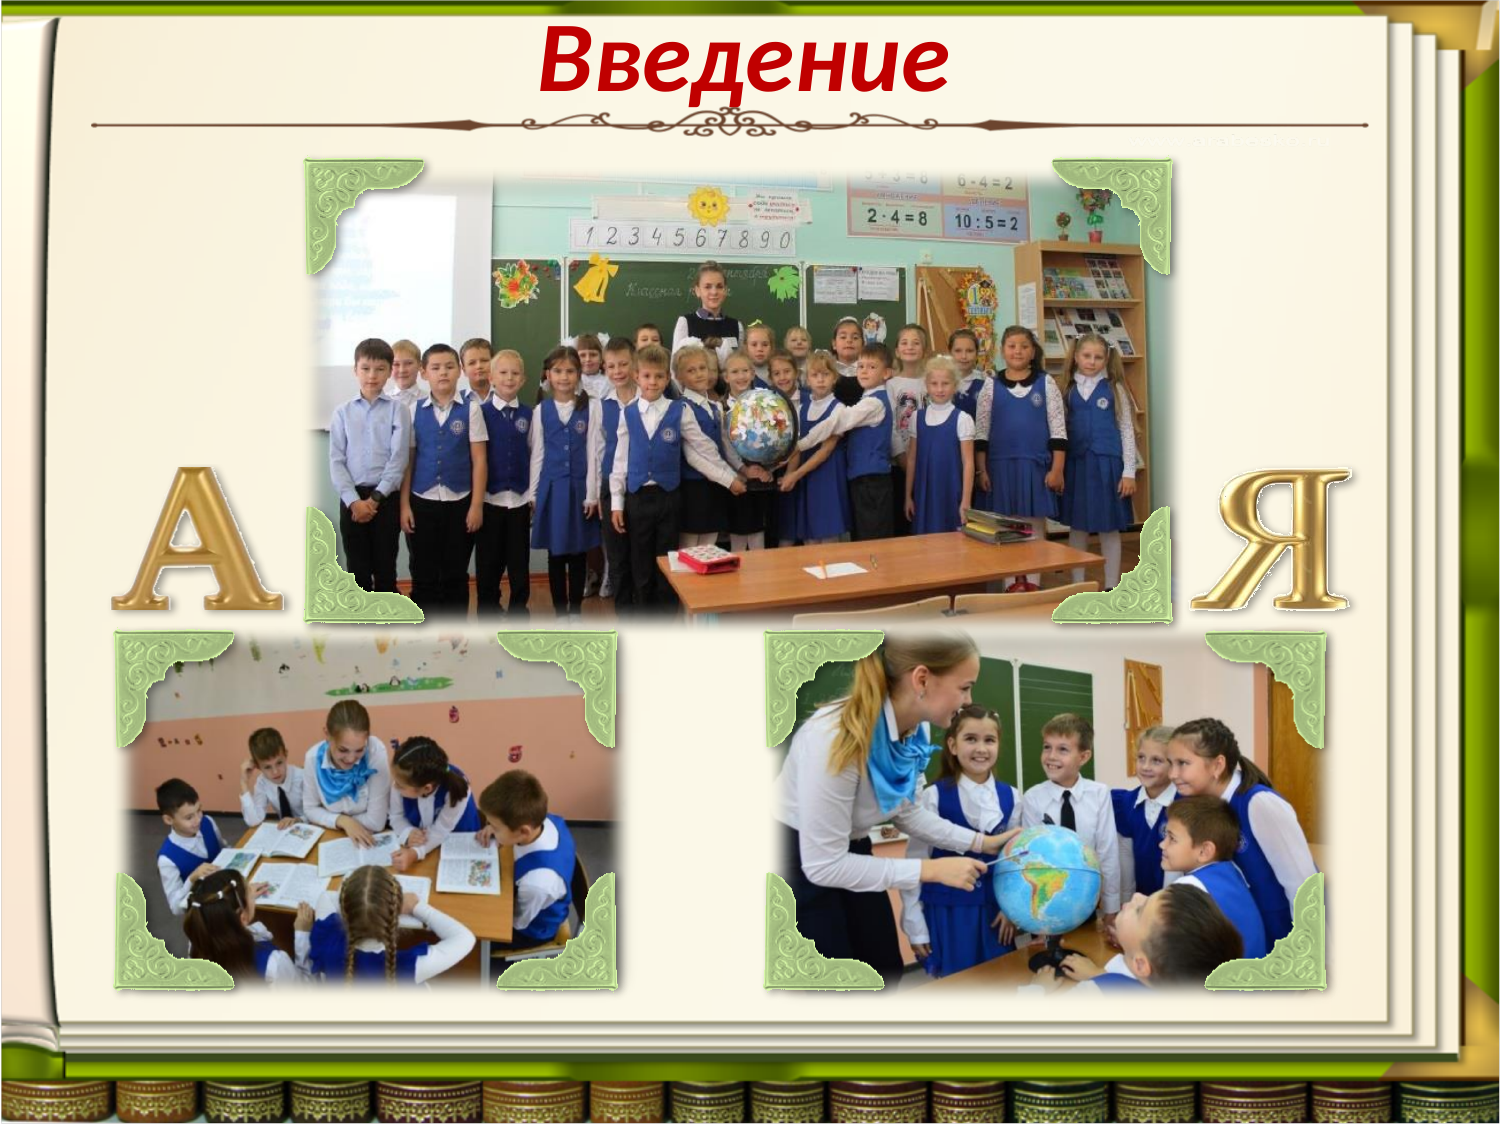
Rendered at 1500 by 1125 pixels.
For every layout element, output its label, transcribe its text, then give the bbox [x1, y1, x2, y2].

text_box [966, 0, 1500, 256]
text_box [10, 0, 522, 256]
text_box Введение [522, 0, 966, 64]
picture [0, 0, 1500, 1125]
